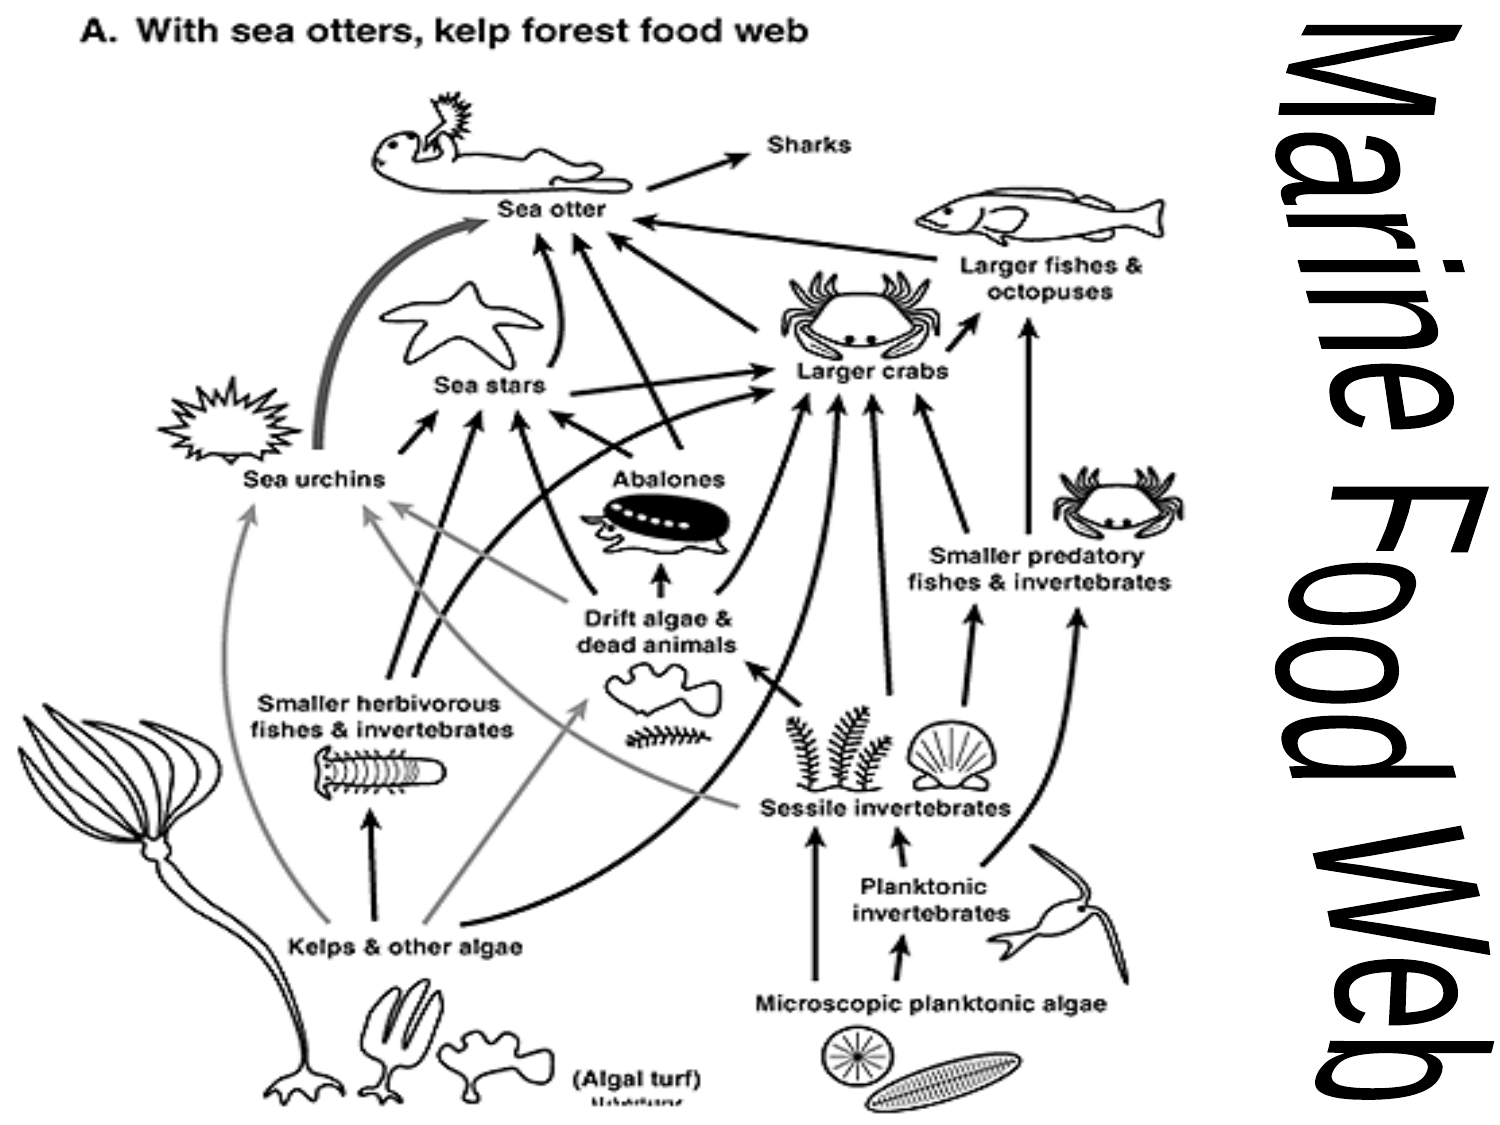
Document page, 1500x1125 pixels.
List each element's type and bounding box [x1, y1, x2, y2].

picture [0, 0, 1213, 1125]
